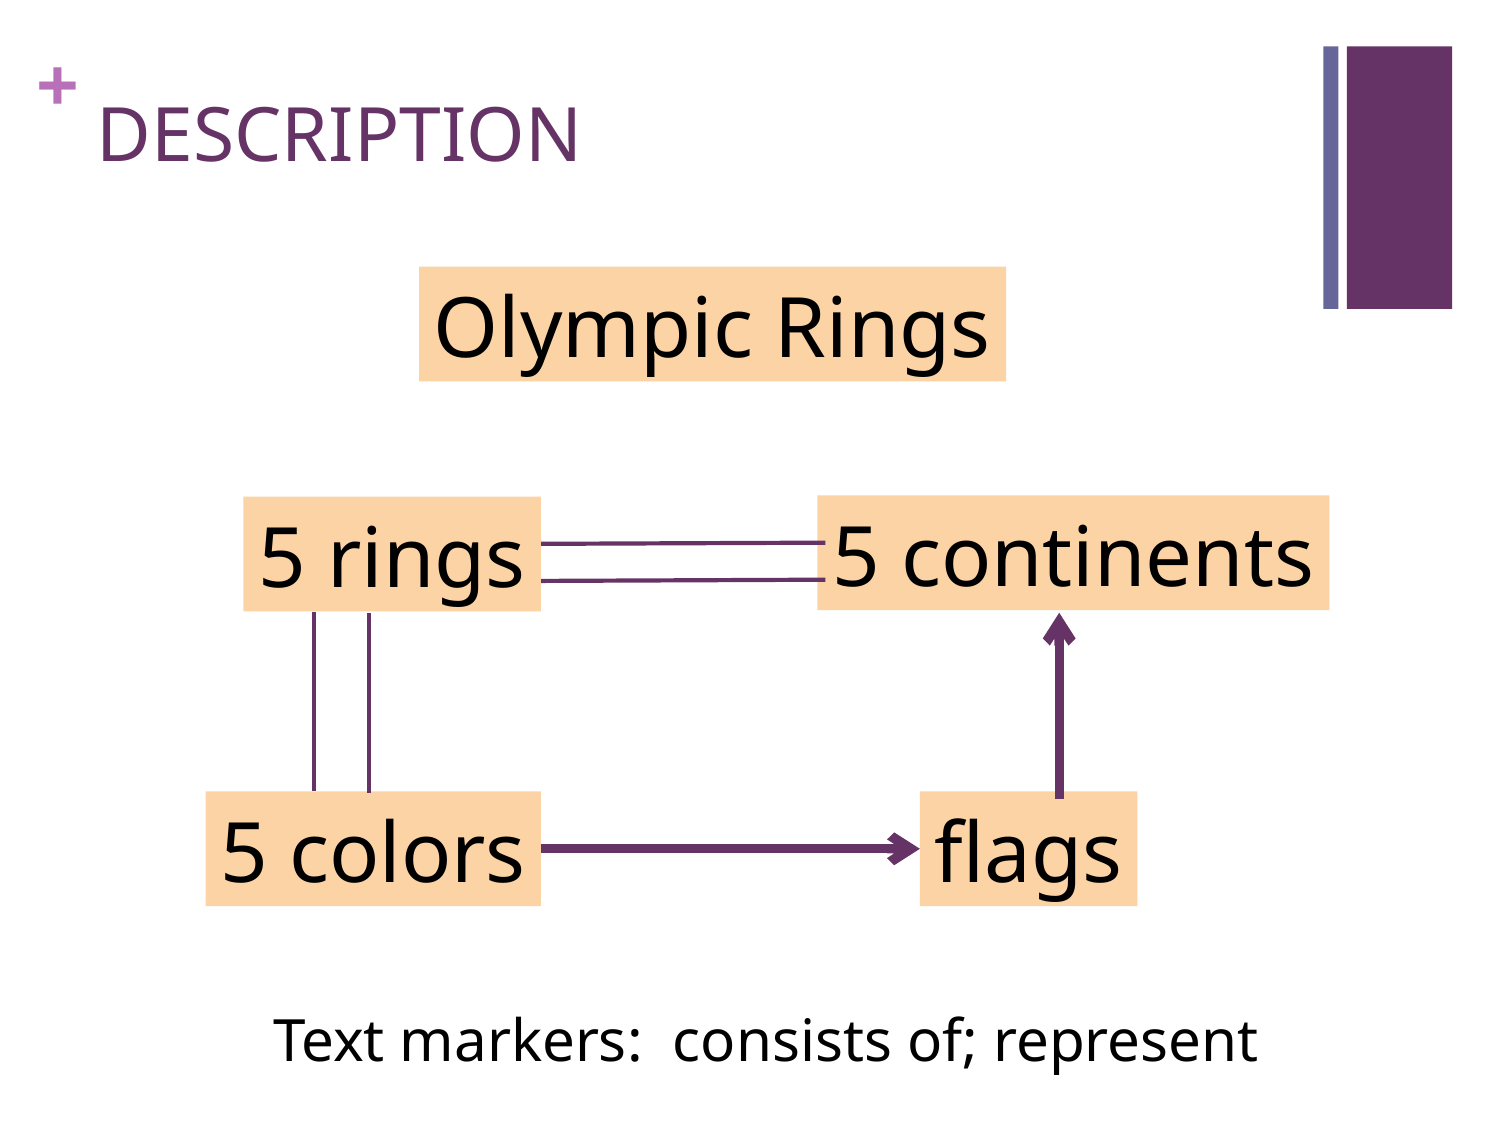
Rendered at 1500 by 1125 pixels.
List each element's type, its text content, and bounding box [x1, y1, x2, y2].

text_box Olympic Rings [419, 266, 1007, 382]
text_box 5 rings [243, 496, 541, 612]
text_box 5 continents [817, 495, 1330, 611]
text_box flags [919, 791, 1138, 907]
text_box 5 colors [205, 791, 541, 907]
text_box Text markers: consists of; represent [258, 995, 1289, 1081]
title DESCRIPTION [81, 79, 1322, 263]
